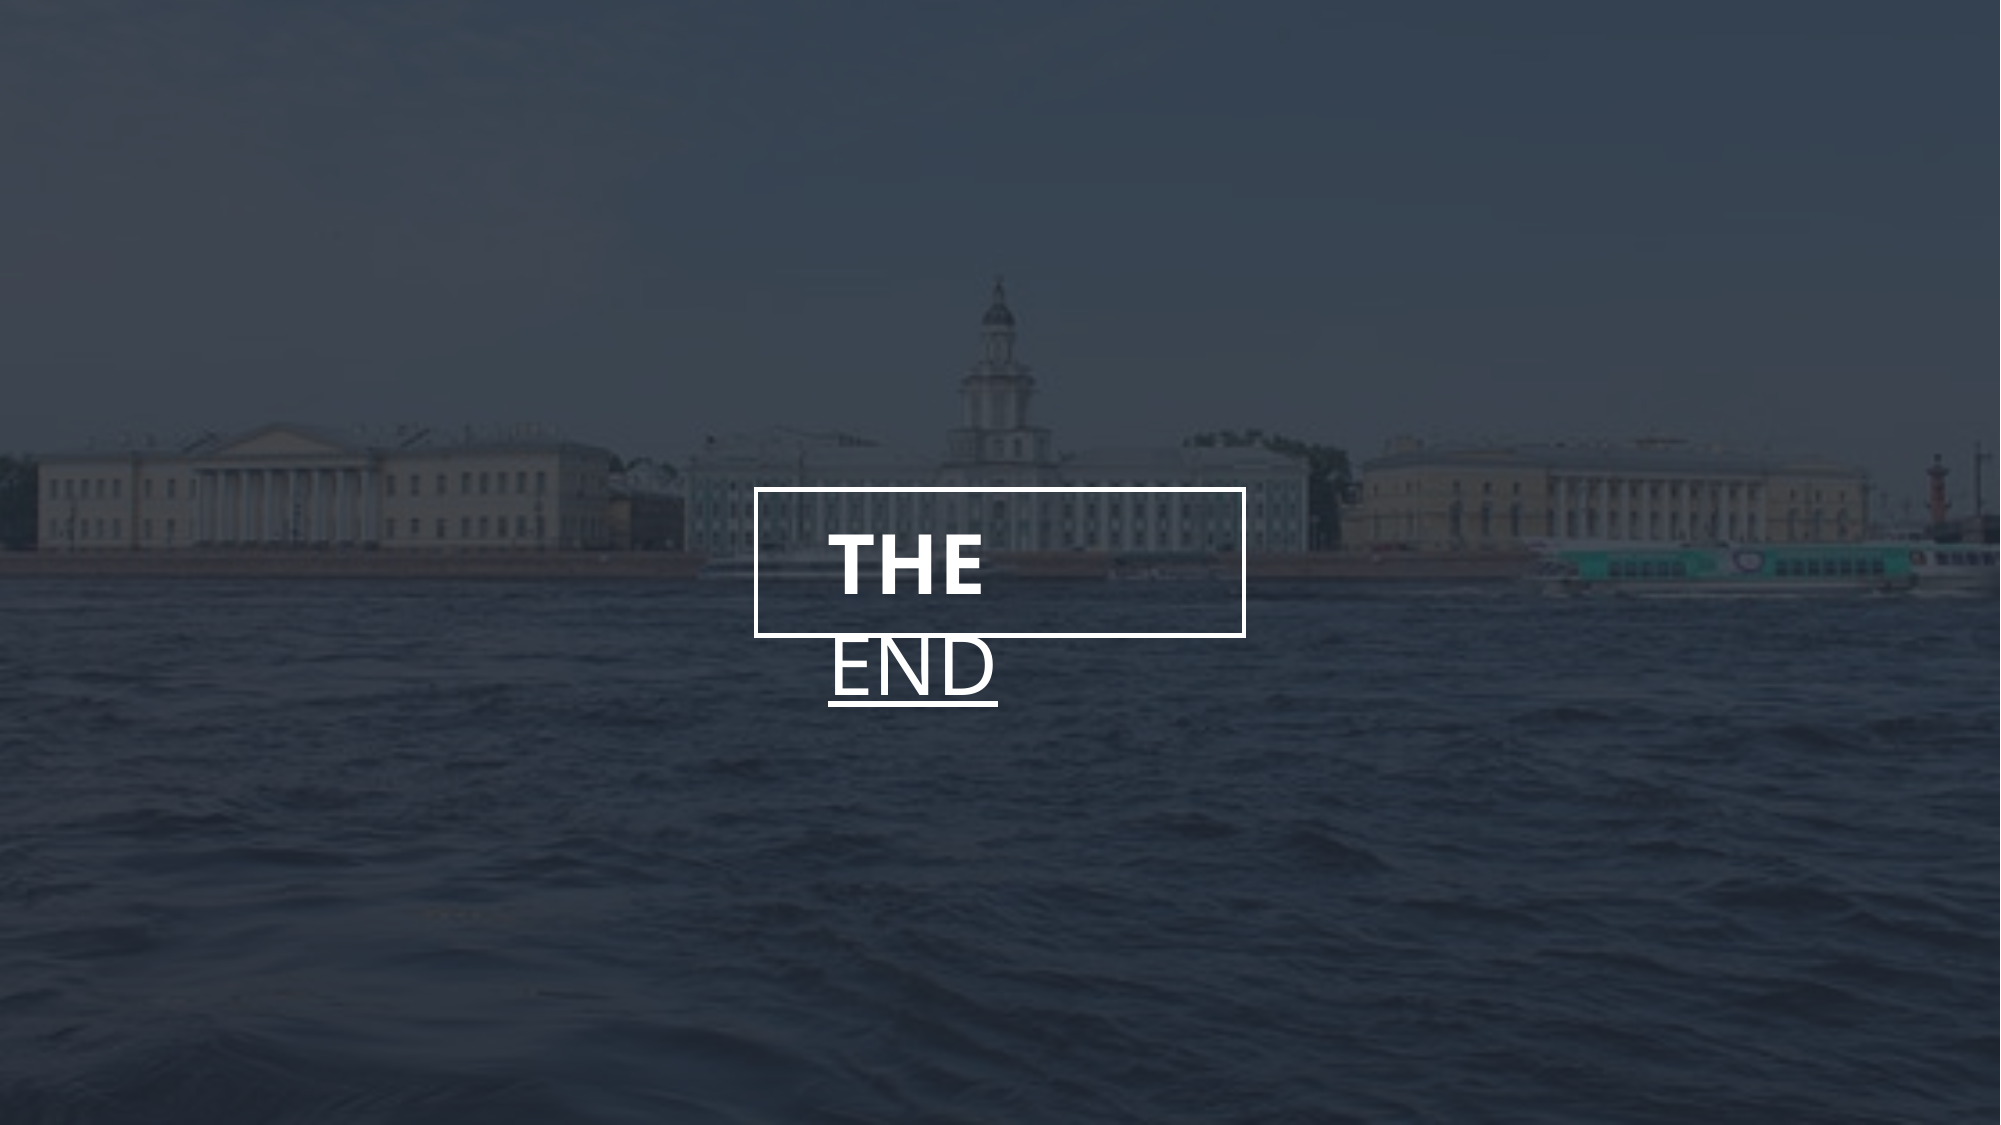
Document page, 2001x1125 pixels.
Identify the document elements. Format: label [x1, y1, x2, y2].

text_box [755, 489, 1245, 636]
picture [0, 0, 2000, 1125]
